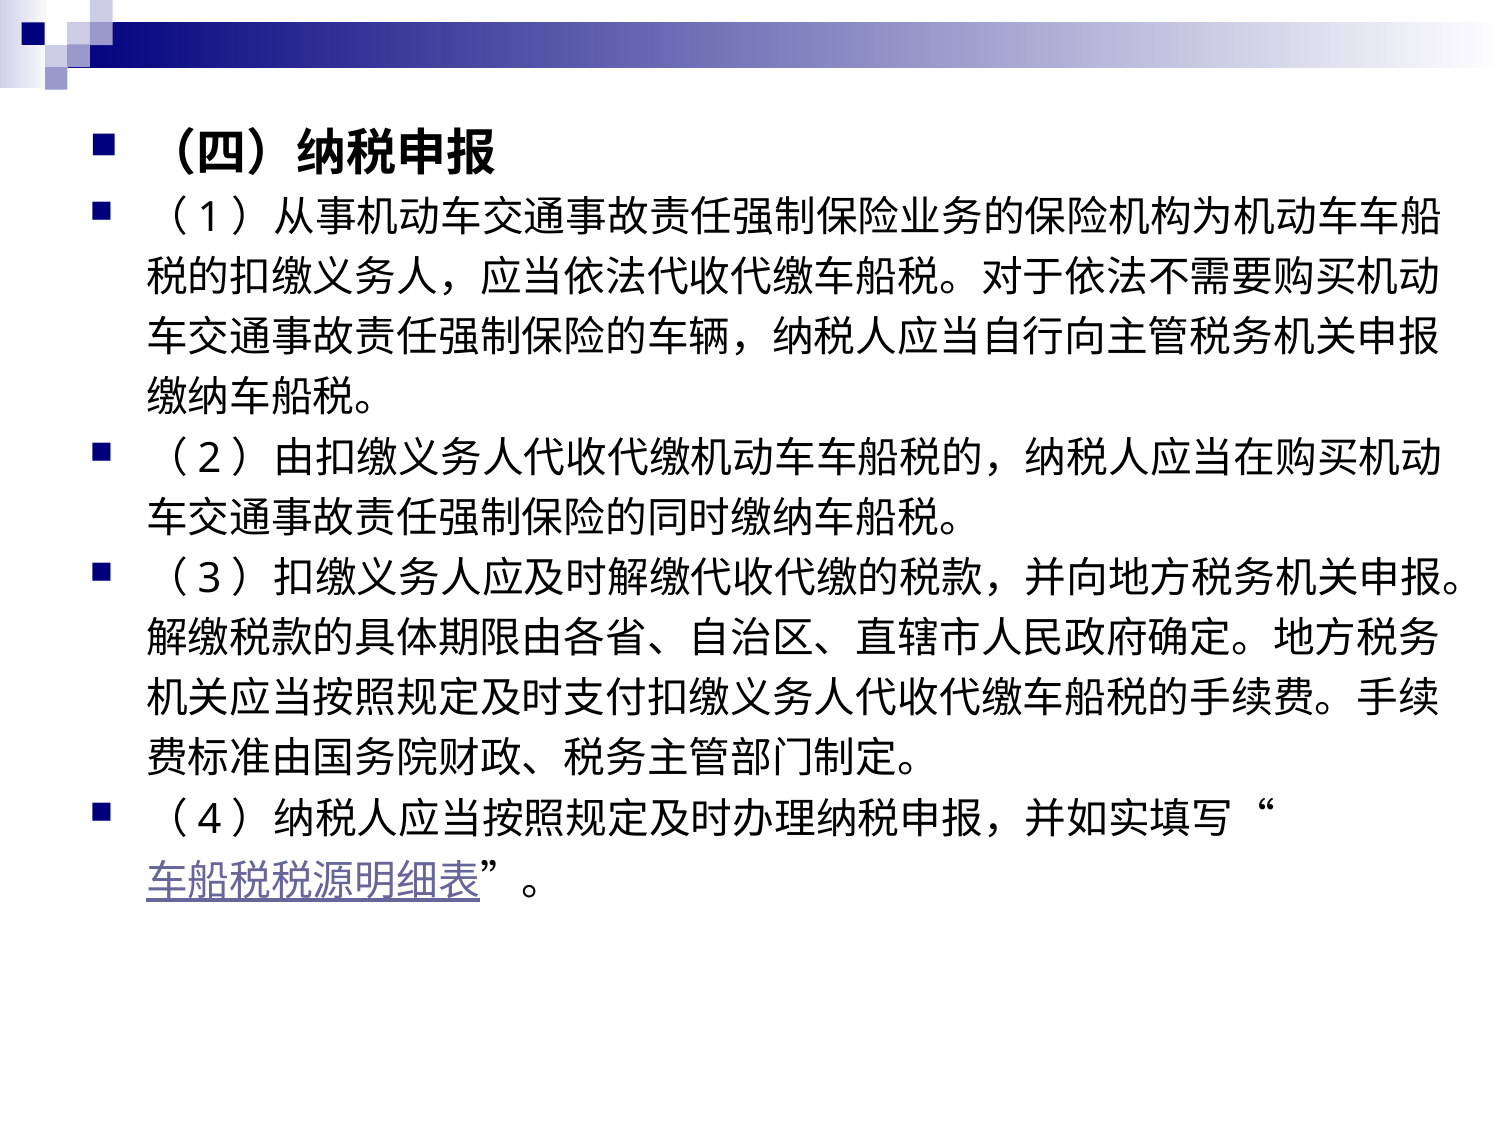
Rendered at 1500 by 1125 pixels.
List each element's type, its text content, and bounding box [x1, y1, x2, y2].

list （四）纳税申报 （1）从事机动车交通事故责任强制保险业务的保险机构为机动车车船税的扣缴义务人，应当依法代收代缴车船税。对于依法不需要购买机动车交通事故责任强制保险的车辆，纳税人应当自行向主管税务机关申报缴纳车船税。 （2）由扣缴义务人代收代缴机动车车船税的，纳税人应当在购买机动车交通事故责任强制保险的同时缴纳车船税。 （3）扣缴义务人应及时解缴代收代缴的税款，并向地方税务机关申报。解缴税款的具体期限由各省、自治区、直辖市人民政府确定。地方税务机关应当按照规定及时支付扣缴义务人代收代缴车船税的手续费。手续费标准由国务院财政、税务主管部门制定。 （4）纳税人应当按照规定及时办理纳税申报，并如实填写“车船税税源明细表”。 [74, 100, 1458, 1125]
